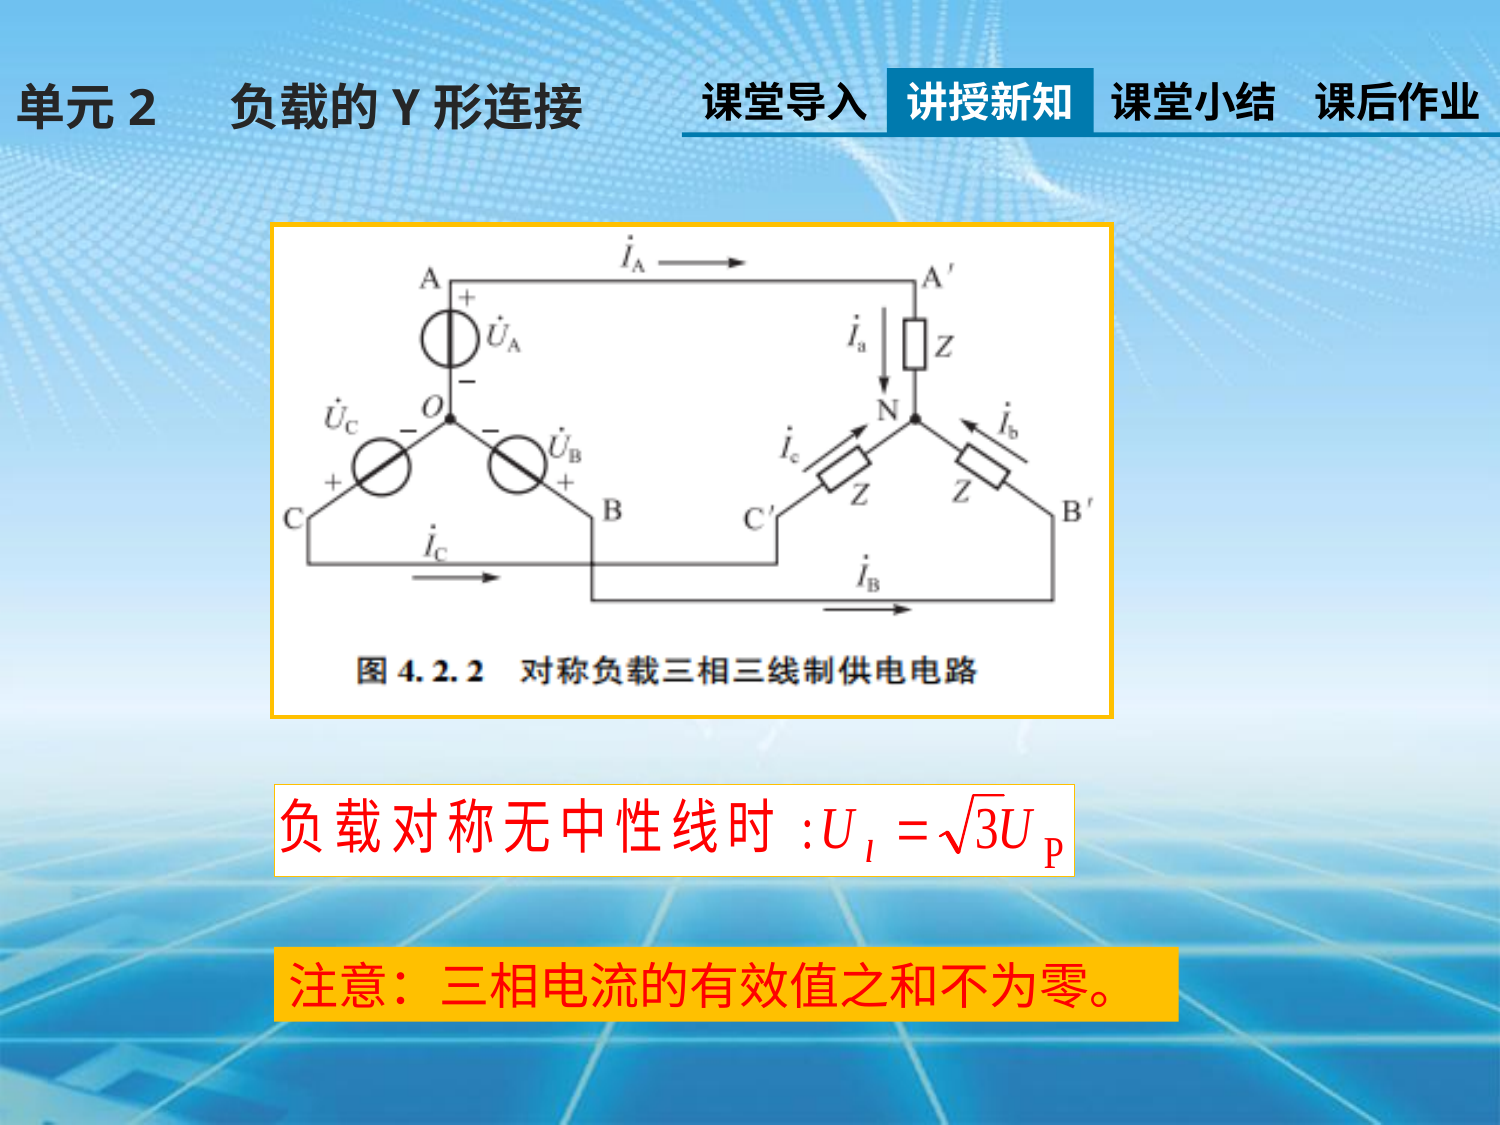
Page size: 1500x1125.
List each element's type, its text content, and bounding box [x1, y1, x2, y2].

picture [0, 0, 1500, 1125]
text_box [1, 67, 1500, 144]
text_box 注意：三相电流的有效值之和不为零。 [274, 946, 1179, 1022]
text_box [274, 784, 1075, 877]
